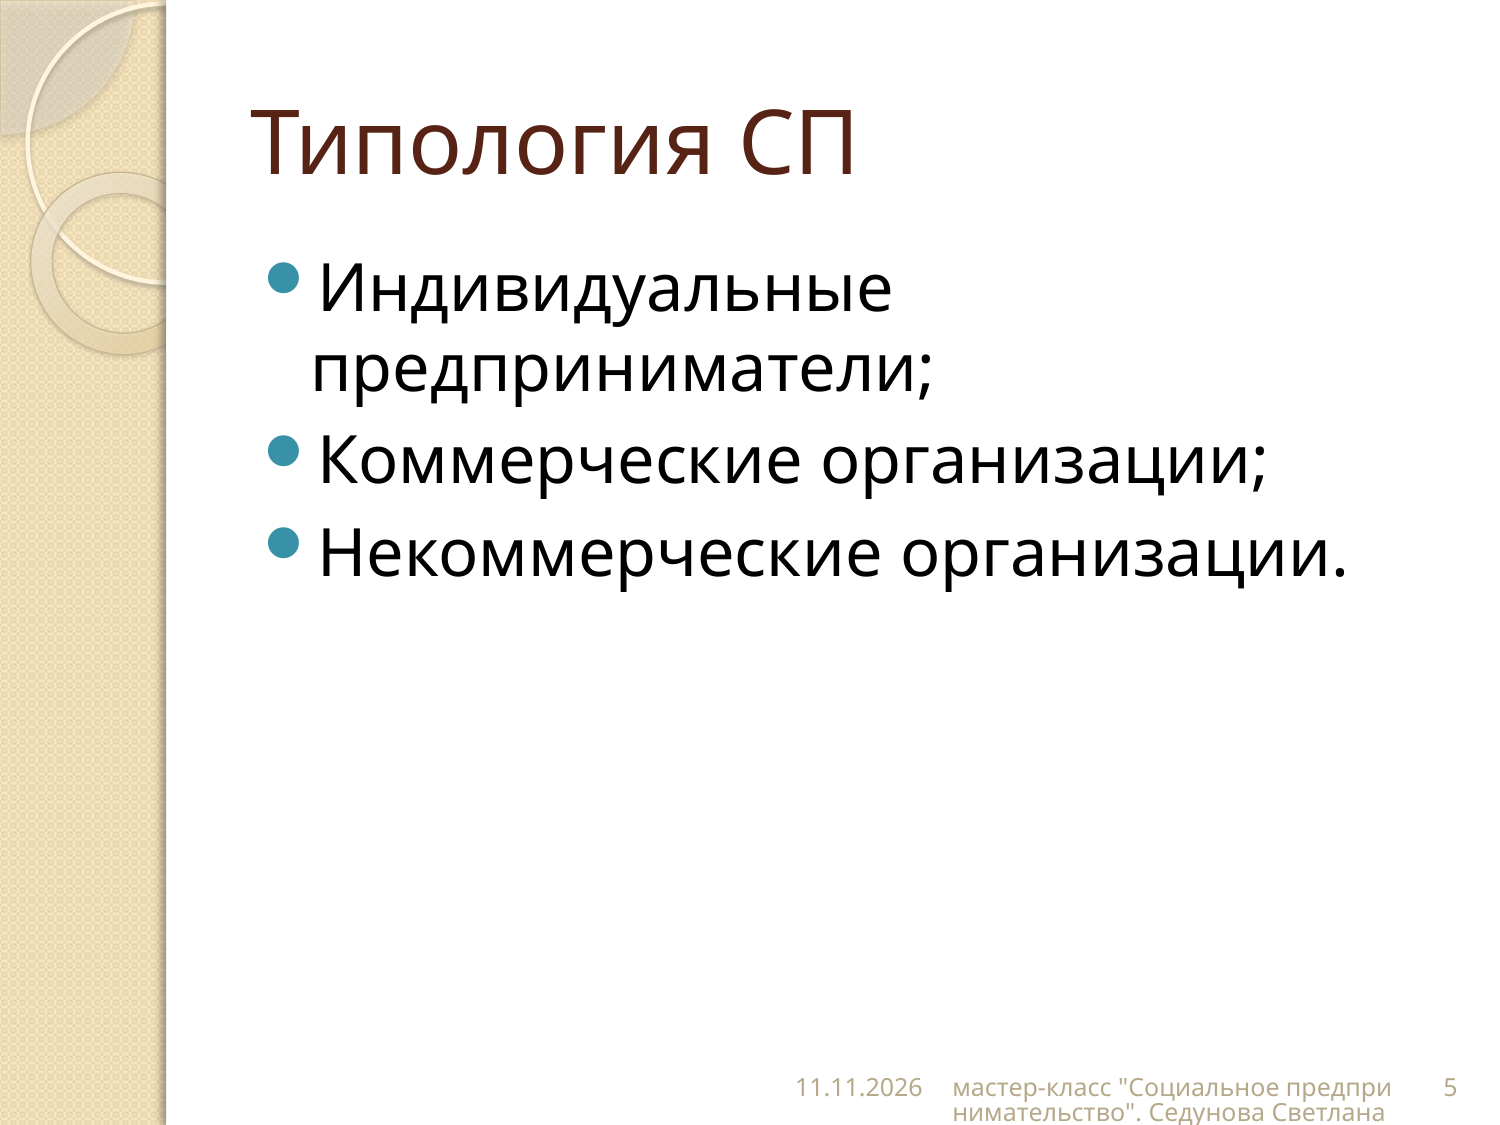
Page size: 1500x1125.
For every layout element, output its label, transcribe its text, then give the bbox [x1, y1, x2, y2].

title Типология СП [235, 45, 1466, 233]
slide_number 5 [1413, 1034, 1488, 1113]
footer мастер-класс "Социальное предпринимательство". Седунова Светлана [937, 1034, 1413, 1113]
list Индивидуальные предприниматели; Коммерческие организации; Некоммерческие организации. [235, 237, 1466, 1025]
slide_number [587, 1034, 937, 1113]
